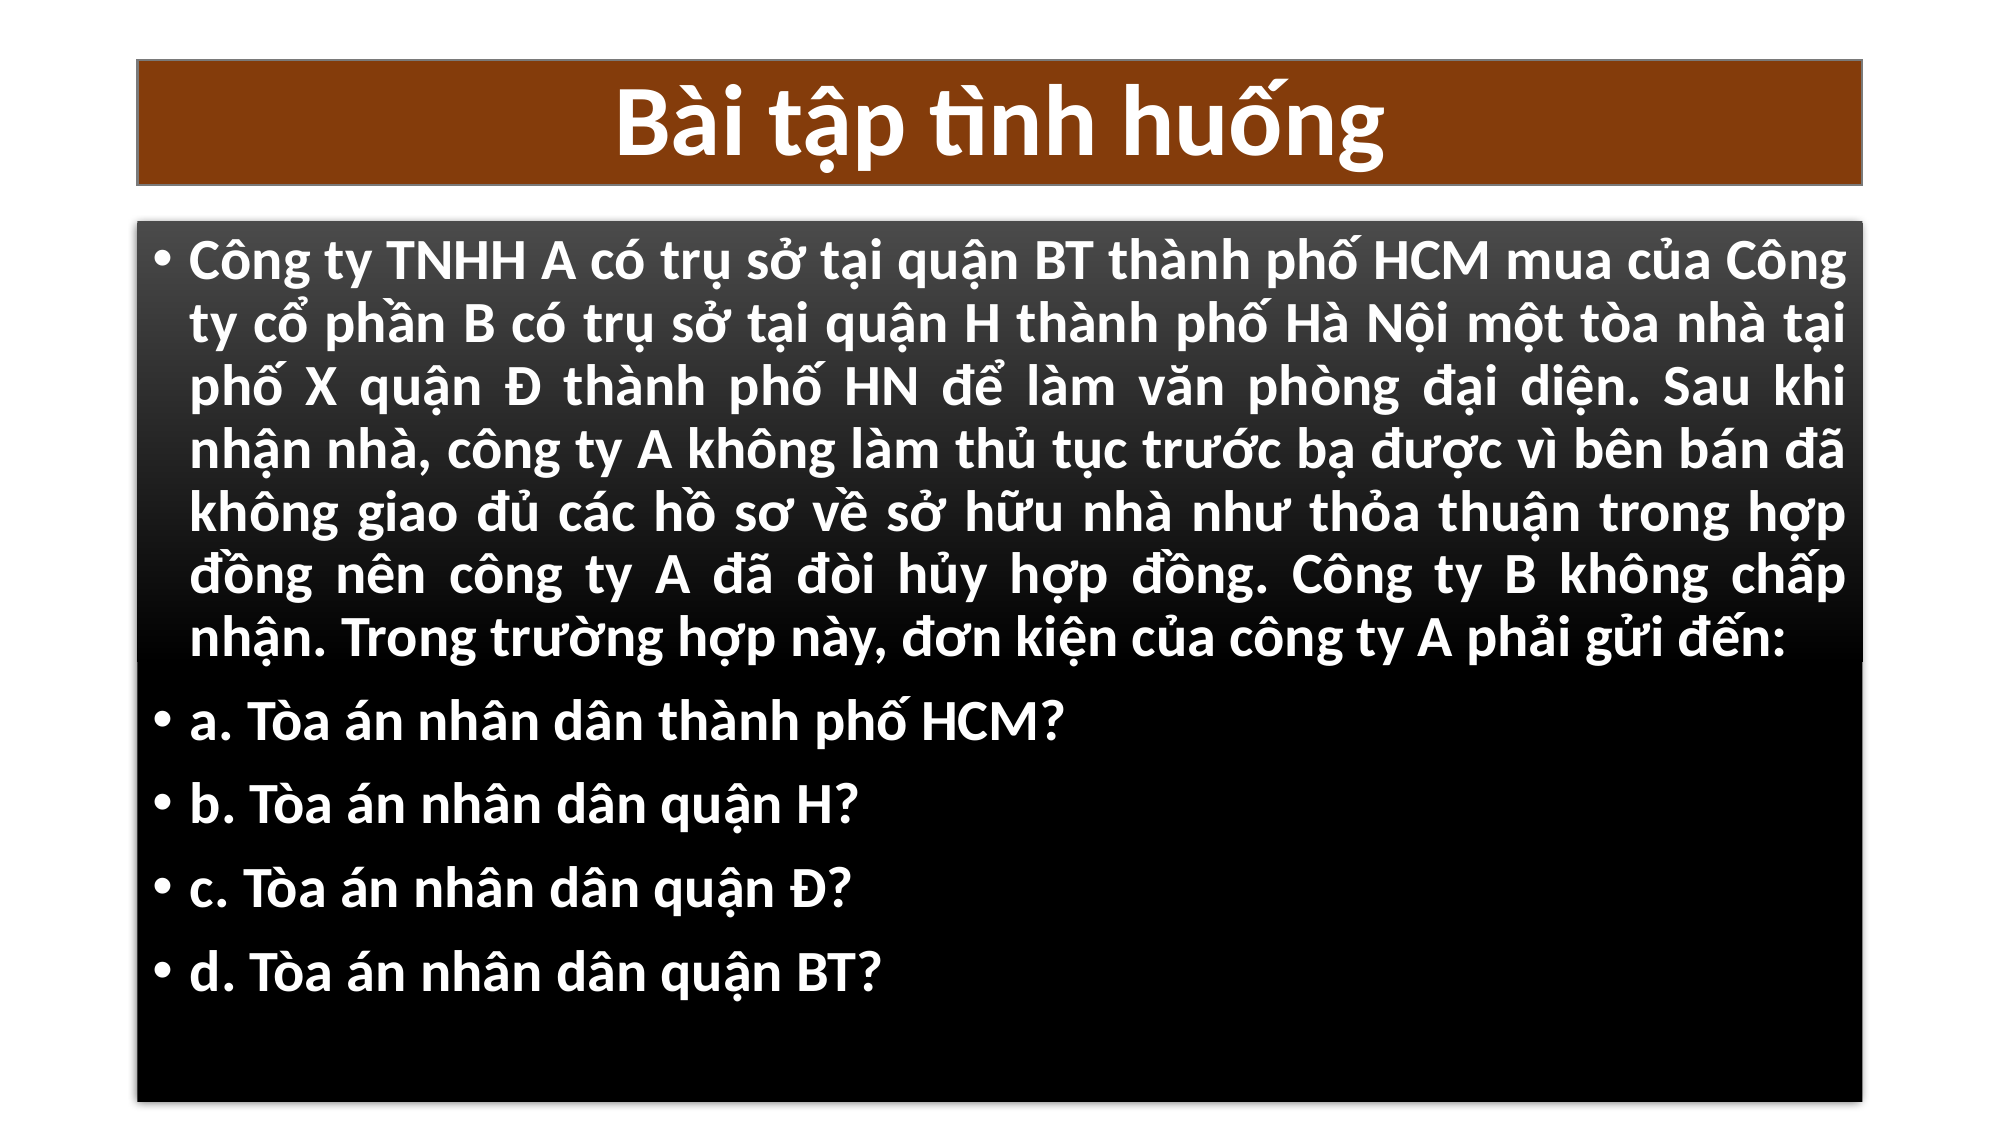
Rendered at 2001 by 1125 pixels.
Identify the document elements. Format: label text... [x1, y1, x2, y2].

list Công ty TNHH A có trụ sở tại quận BT thành phố HCM mua của Công ty cổ phần B có trụ sở tại quận H thành phố Hà Nội một tòa nhà tại phố X quận Đ thành phố HN để làm văn phòng đại diện. Sau khi nhận nhà, công ty A không làm thủ tục trước bạ được vì bên bán đã không giao đủ các hồ sơ về sở hữu nhà như thỏa thuận trong hợp đồng nên công ty A đã đòi hủy hợp đồng. Công ty B không chấp nhận. Trong trường hợp này, đơn kiện của công ty A phải gửi đến: a. Tòa án nhân dân thành phố HCM? b. Tòa án nhân dân quận H? c. Tòa án nhân dân quận Đ? d. Tòa án nhân dân quận BT? [137, 221, 1863, 1102]
title Bài tập tình huống [136, 59, 1863, 186]
